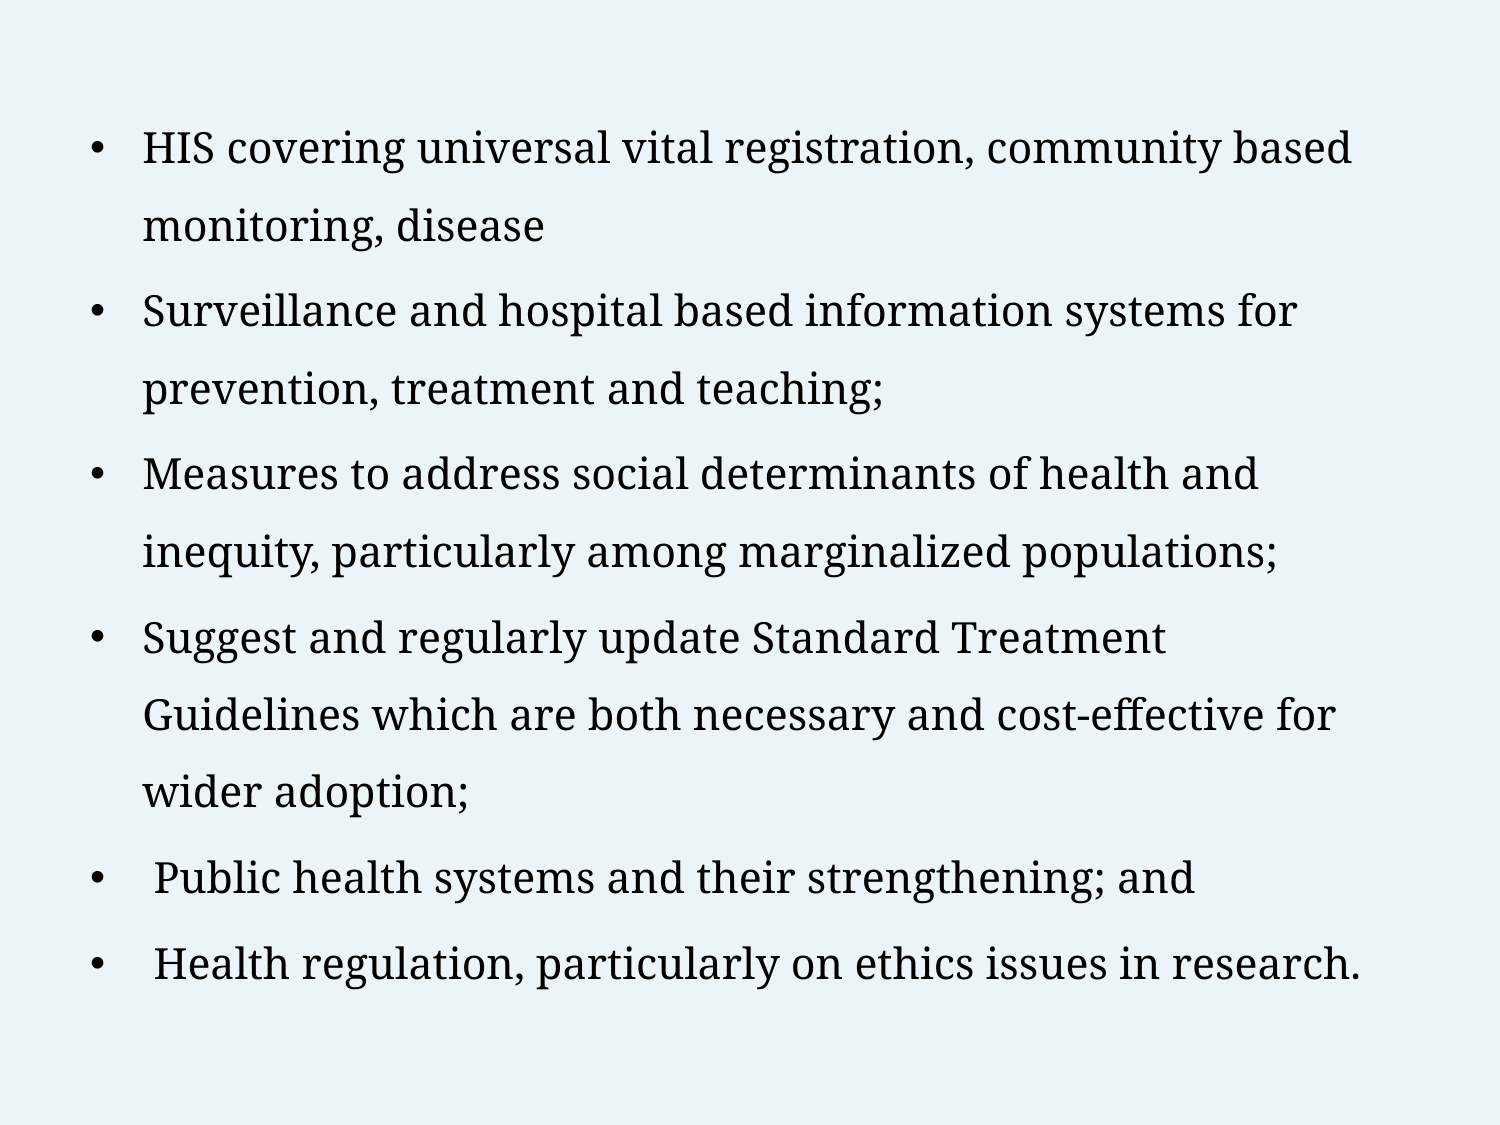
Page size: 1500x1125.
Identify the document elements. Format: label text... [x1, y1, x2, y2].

list HIS covering universal vital registration, community based monitoring, disease Surveillance and hospital based information systems for prevention, treatment and teaching; Measures to address social determinants of health and inequity, particularly among marginalized populations; Suggest and regularly update Standard Treatment Guidelines which are both necessary and cost-effective for wider adoption; Public health systems and their strengthening; and Health regulation, particularly on ethics issues in research. [75, 87, 1413, 1005]
